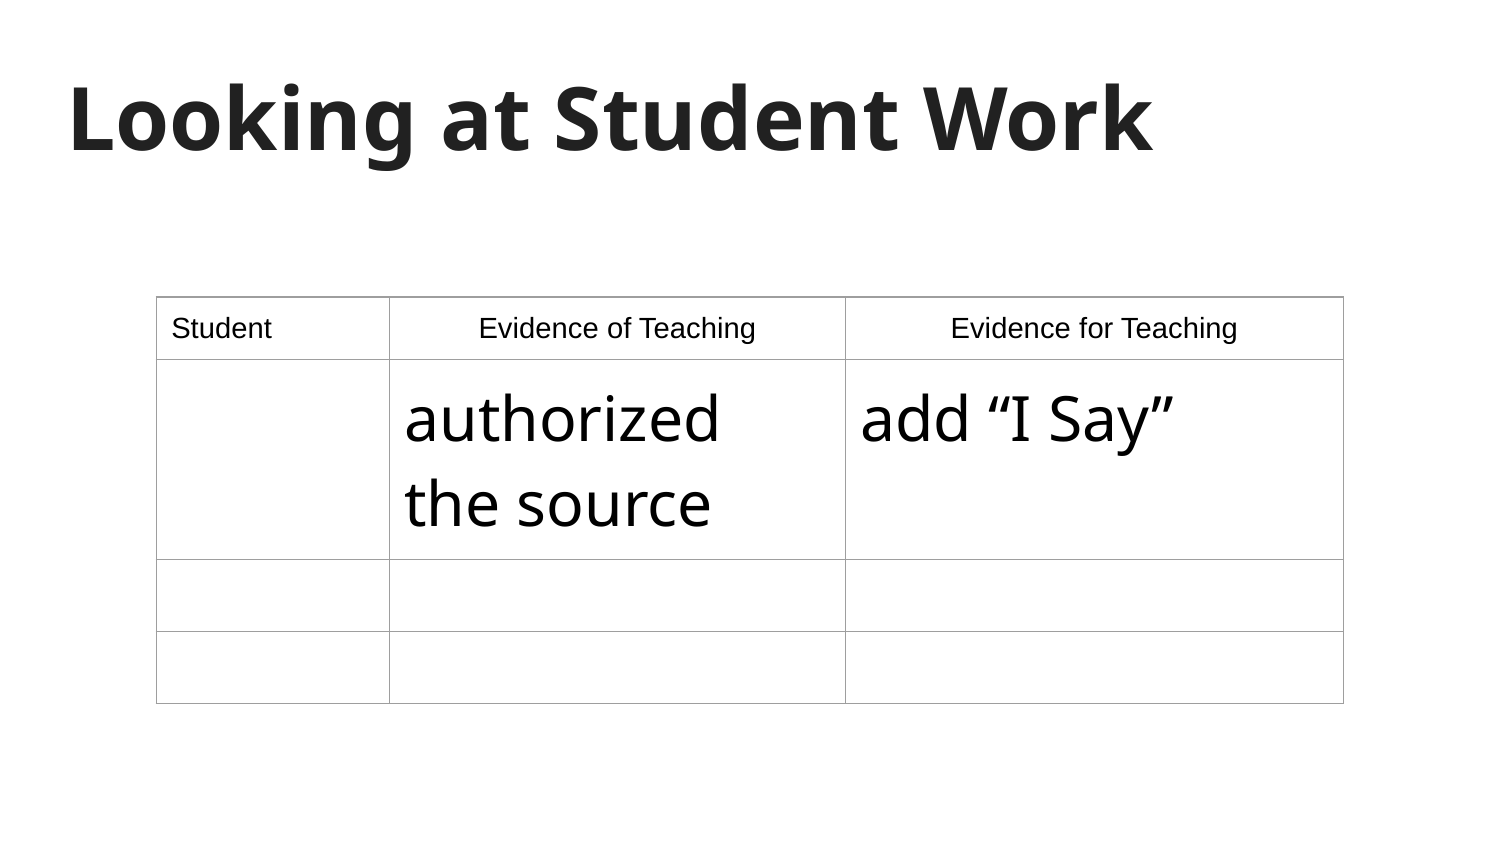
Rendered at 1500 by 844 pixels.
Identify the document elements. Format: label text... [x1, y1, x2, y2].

table_cell [846, 632, 1343, 703]
table_cell add “I Say” [846, 360, 1343, 559]
table_header Evidence for Teaching [846, 298, 1343, 359]
table_cell [846, 560, 1343, 631]
table_header Student [157, 298, 389, 359]
table_cell [390, 560, 845, 631]
table_cell authorized the source [390, 360, 845, 559]
table_cell [157, 360, 389, 559]
table_cell [157, 632, 389, 703]
title Looking at Student Work [51, 48, 1449, 180]
table_cell [390, 632, 845, 703]
table_cell [157, 560, 389, 631]
table_header Evidence of Teaching [390, 298, 845, 359]
